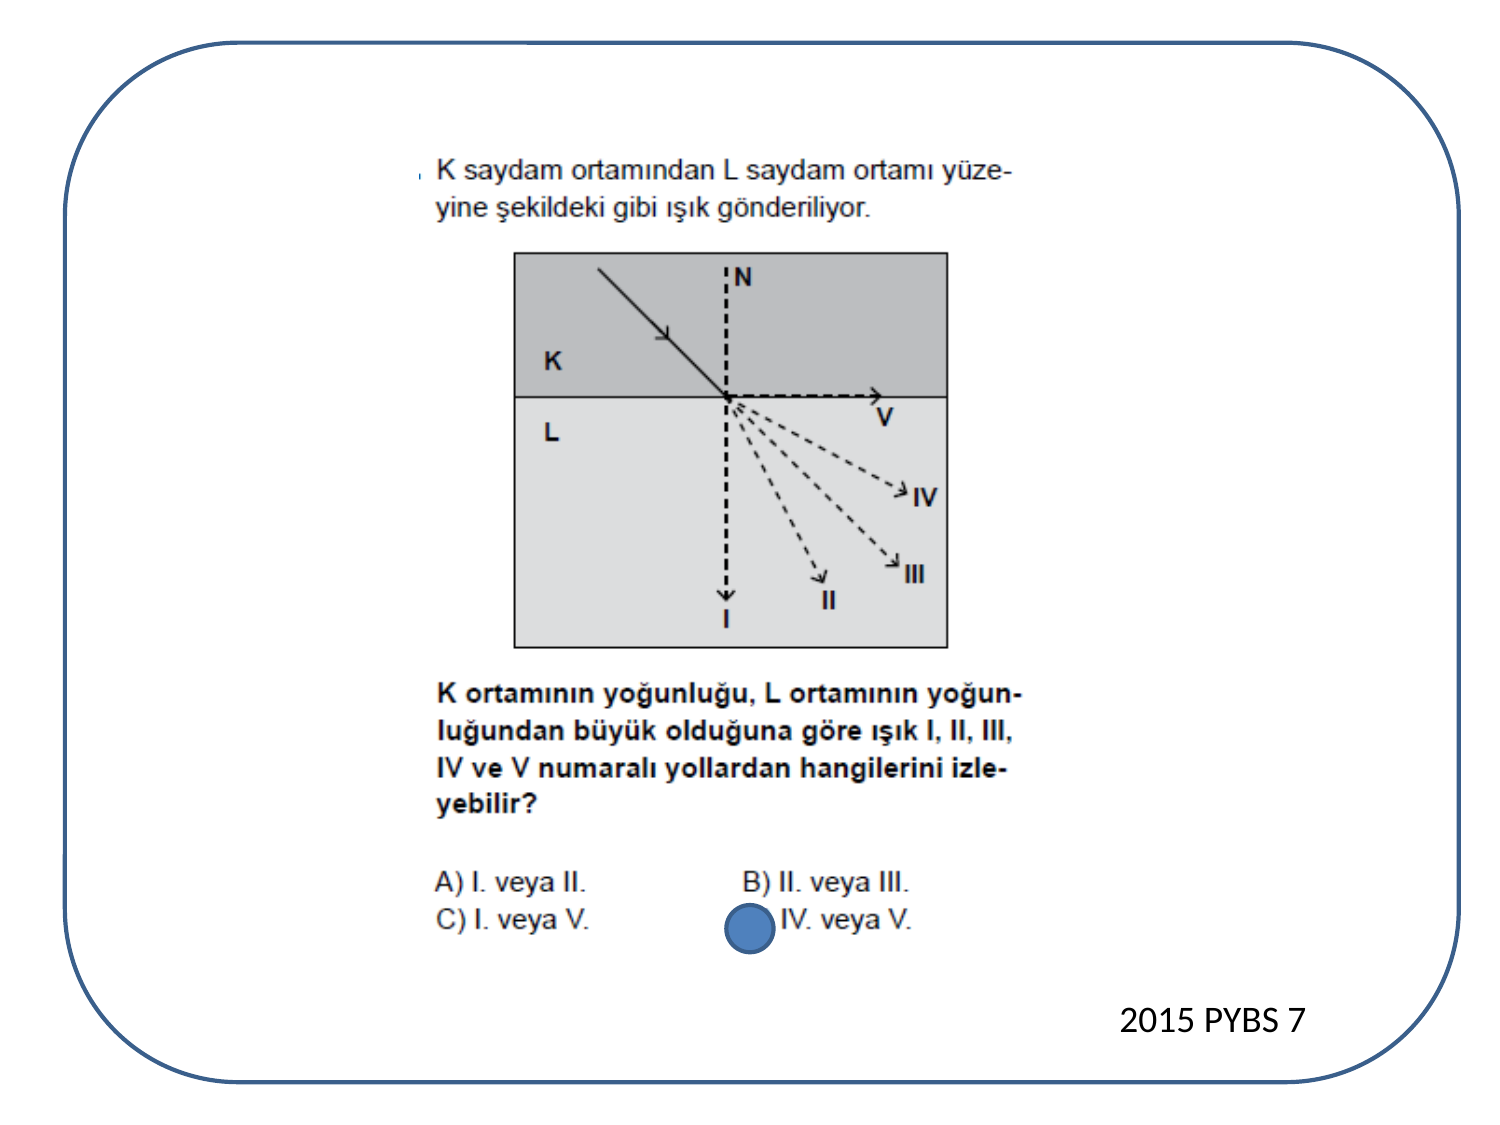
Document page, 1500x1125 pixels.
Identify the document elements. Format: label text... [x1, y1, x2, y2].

picture [418, 148, 1025, 964]
text_box 2015 PYBS 7 [1104, 987, 1332, 1048]
text_box [62, 40, 1461, 1085]
